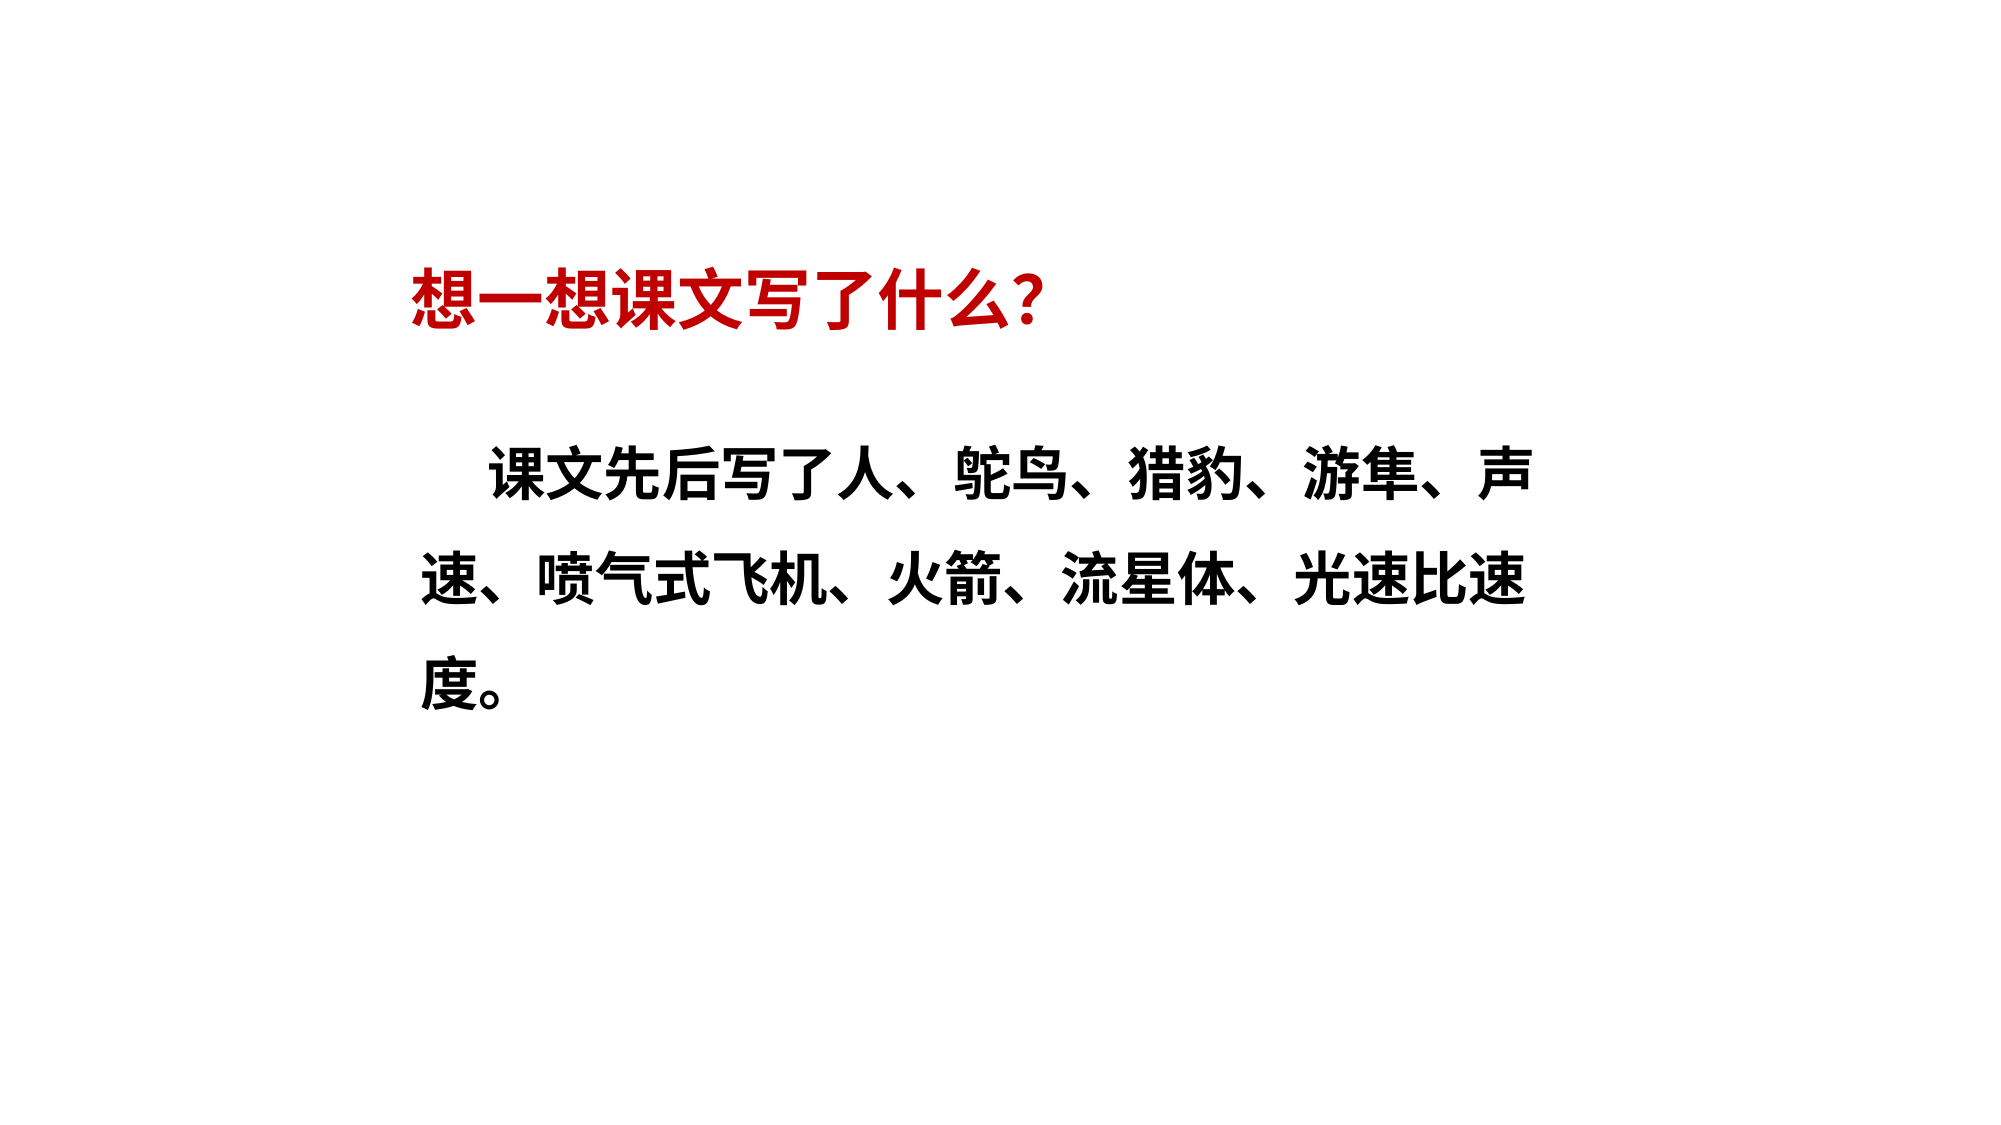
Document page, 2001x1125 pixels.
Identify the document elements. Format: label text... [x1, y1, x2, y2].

text_box 想一想课文写了什么？ [396, 250, 1521, 345]
text_box 课文先后写了人、鸵鸟、猎豹、游隼、声速、喷气式飞机、火箭、流星体、光速比速度。 [404, 393, 1568, 725]
